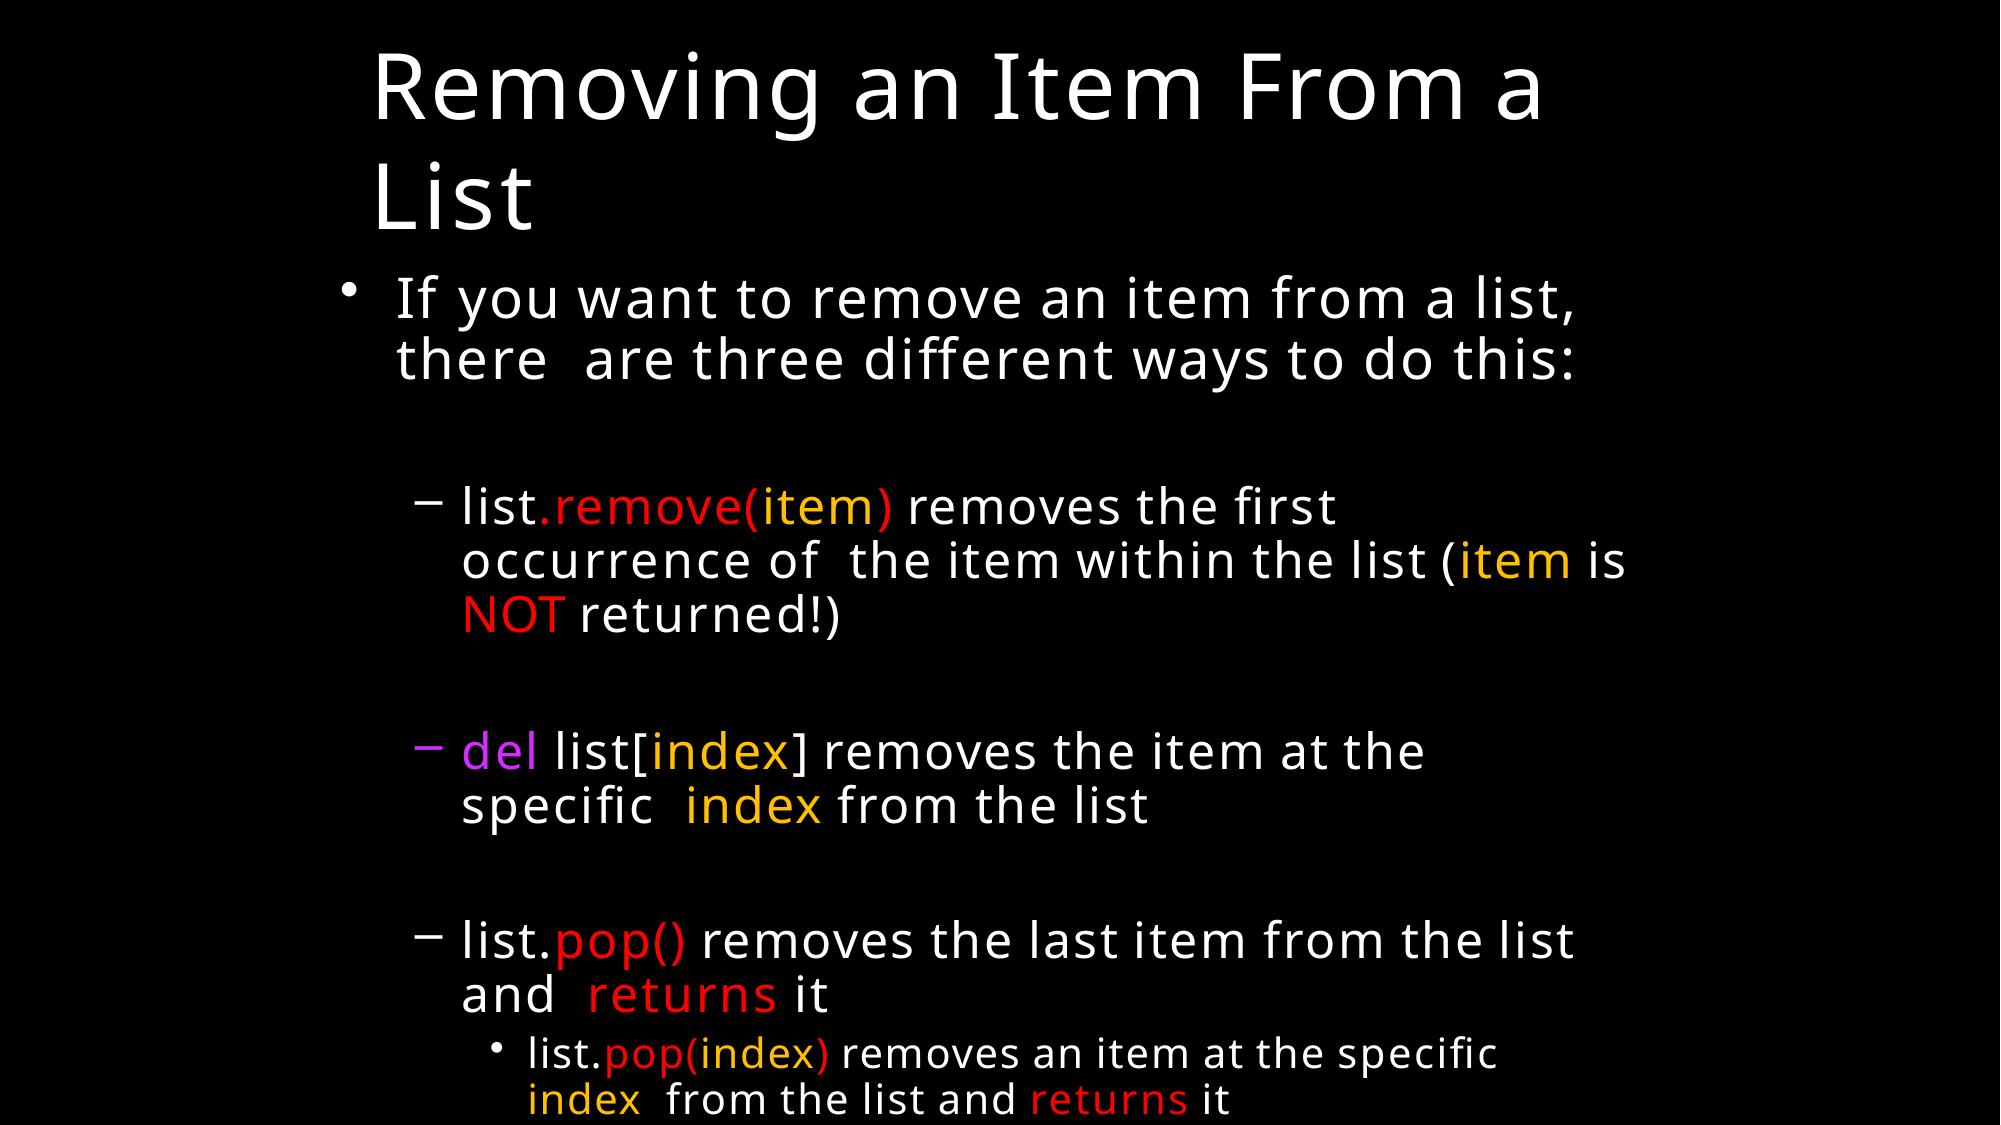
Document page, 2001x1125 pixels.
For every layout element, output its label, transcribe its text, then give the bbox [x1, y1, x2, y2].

text_box If you want to remove an item from a list, there are three different ways to do this: list.remove(item) removes the first occurrence of the item within the list (item is NOT returned!) del list[index] removes the item at the specific index from the list list.pop() removes the last item from the list and returns it list.pop(index) removes an item at the specific index from the list and returns it [337, 259, 1654, 1123]
title Removing an Item From a List [368, 25, 1676, 248]
